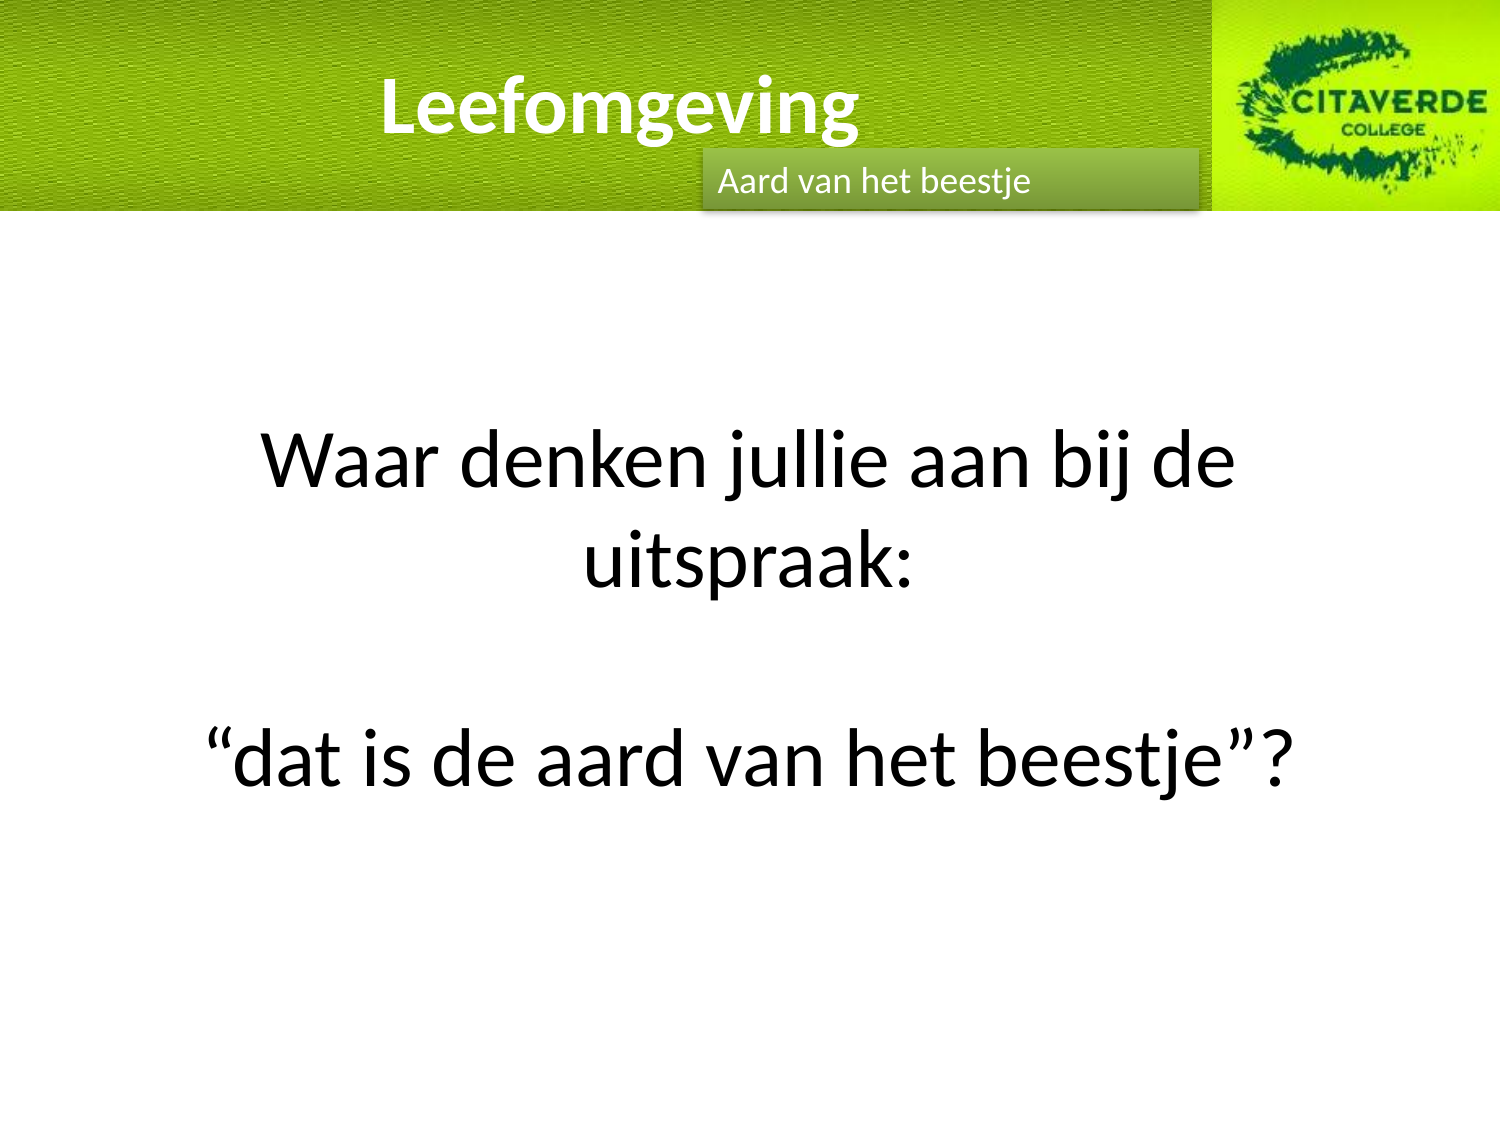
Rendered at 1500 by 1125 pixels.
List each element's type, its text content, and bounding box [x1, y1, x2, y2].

picture [0, 0, 1500, 212]
title Waar denken jullie aan bij de uitspraak: “dat is de aard van het beestje”? [112, 255, 1388, 953]
